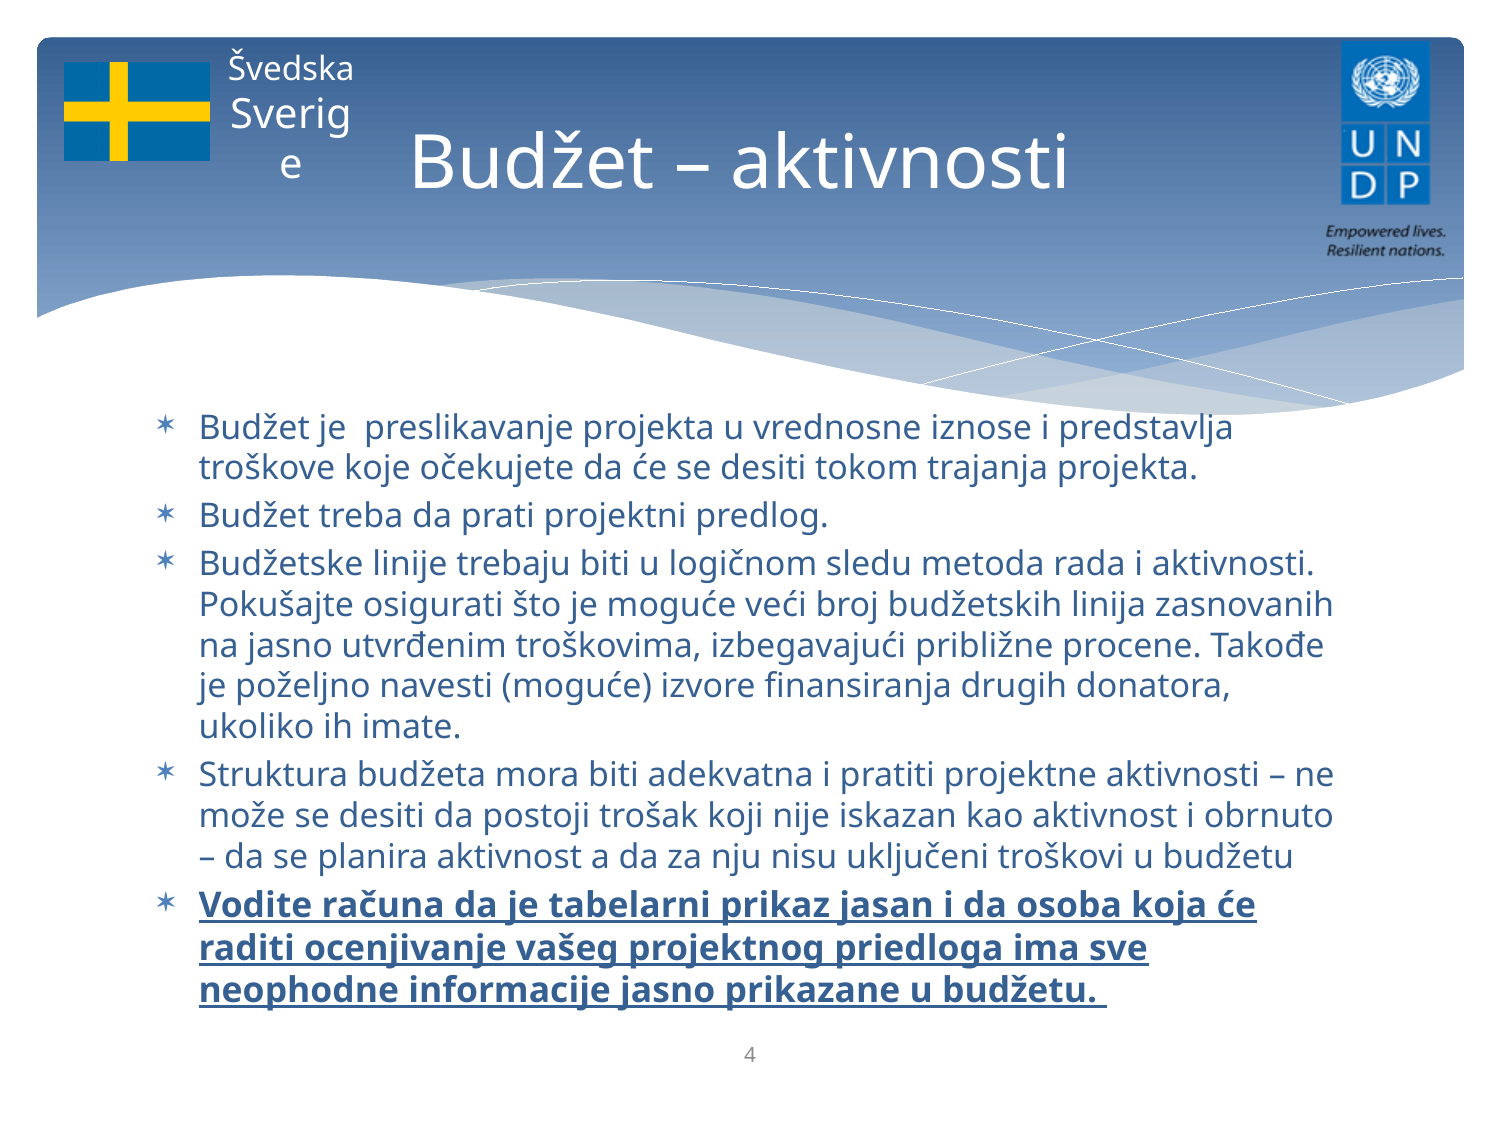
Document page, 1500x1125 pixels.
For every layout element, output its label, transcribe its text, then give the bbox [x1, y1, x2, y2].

picture [64, 62, 210, 162]
picture [1326, 41, 1449, 281]
title Budžet – aktivnosti [75, 55, 1320, 261]
list Budžet je preslikavanje projekta u vrednosne iznose i predstavlja troškove koje očekujete da će se desiti tokom trajanja projekta. Budžet treba da prati projektni predlog. Budžetske linije trebaju biti u logičnom sledu metoda rada i aktivnosti. Pokušajte osigurati što je moguće veći broj budžetskih linija zasnovanih na jasno utvrđenim troškovima, izbegavajući približne procene. Takođe je poželjno navesti (moguće) izvore finansiranja drugih donatora, ukoliko ih imate. Struktura budžeta mora biti adekvatna i pratiti projektne aktivnosti – ne može se desiti da postoji trošak koji nije iskazan kao aktivnost i obrnuto – da se planira aktivnost a da za nju nisu uključeni troškovi u budžetu Vodite računa da je tabelarni prikaz jasan i da osoba koja će raditi ocenjivanje vašeg projektnog priedloga ima sve neophodne informacije jasno prikazane u budžetu. [142, 397, 1358, 1053]
slide_number 4 [654, 1025, 846, 1086]
text_box Švedska Sverige [213, 67, 378, 168]
